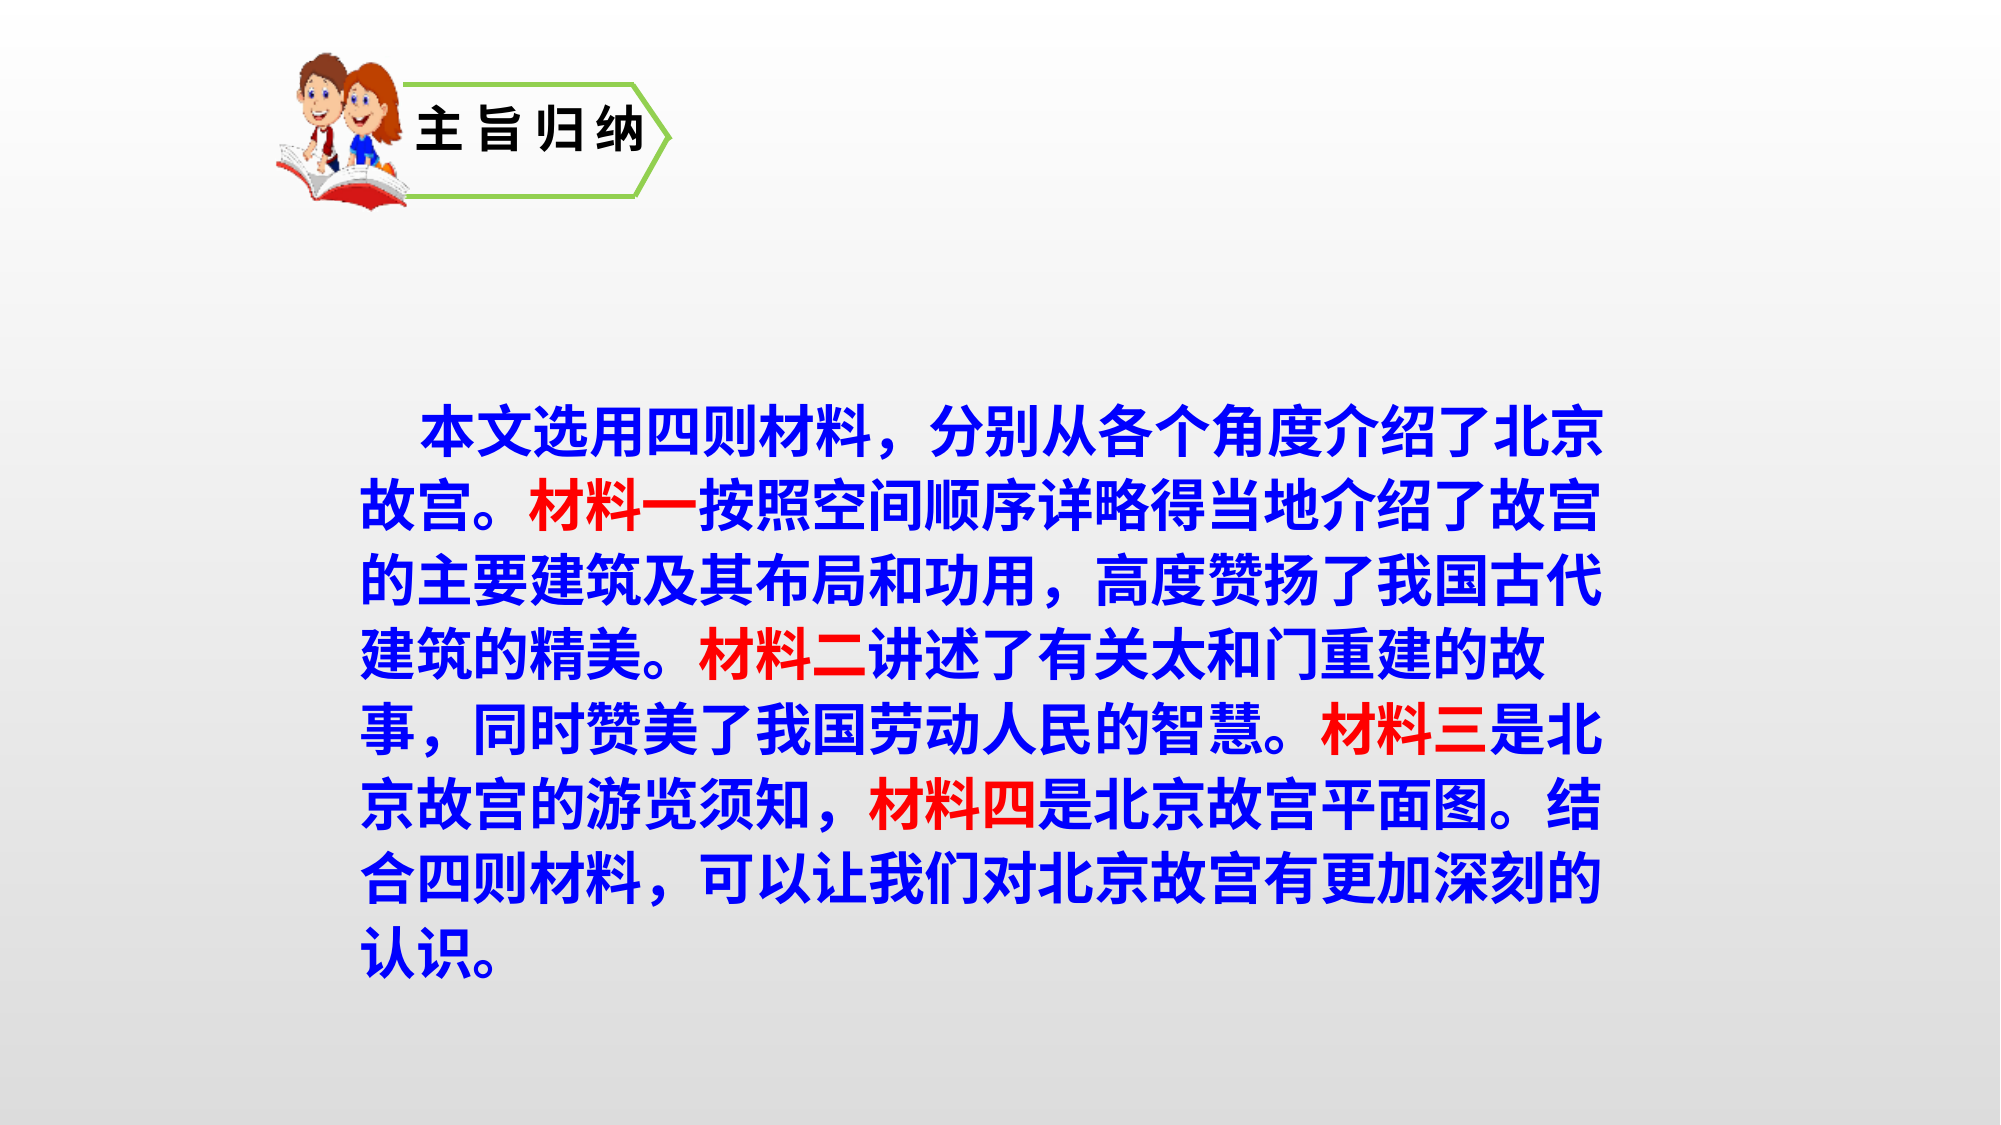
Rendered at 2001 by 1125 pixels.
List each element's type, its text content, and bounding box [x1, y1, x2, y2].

list 本文选用四则材料，分别从各个角度介绍了北京故宫。材料一按照空间顺序详略得当地介绍了故宫的主要建筑及其布局和功用，高度赞扬了我国古代建筑的精美。材料二讲述了有关太和门重建的故事，同时赞美了我国劳动人民的智慧。材料三是北京故宫的游览须知，材料四是北京故宫平面图。结合四则材料，可以让我们对北京故宫有更加深刻的认识。 [342, 388, 1637, 988]
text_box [275, 50, 677, 212]
